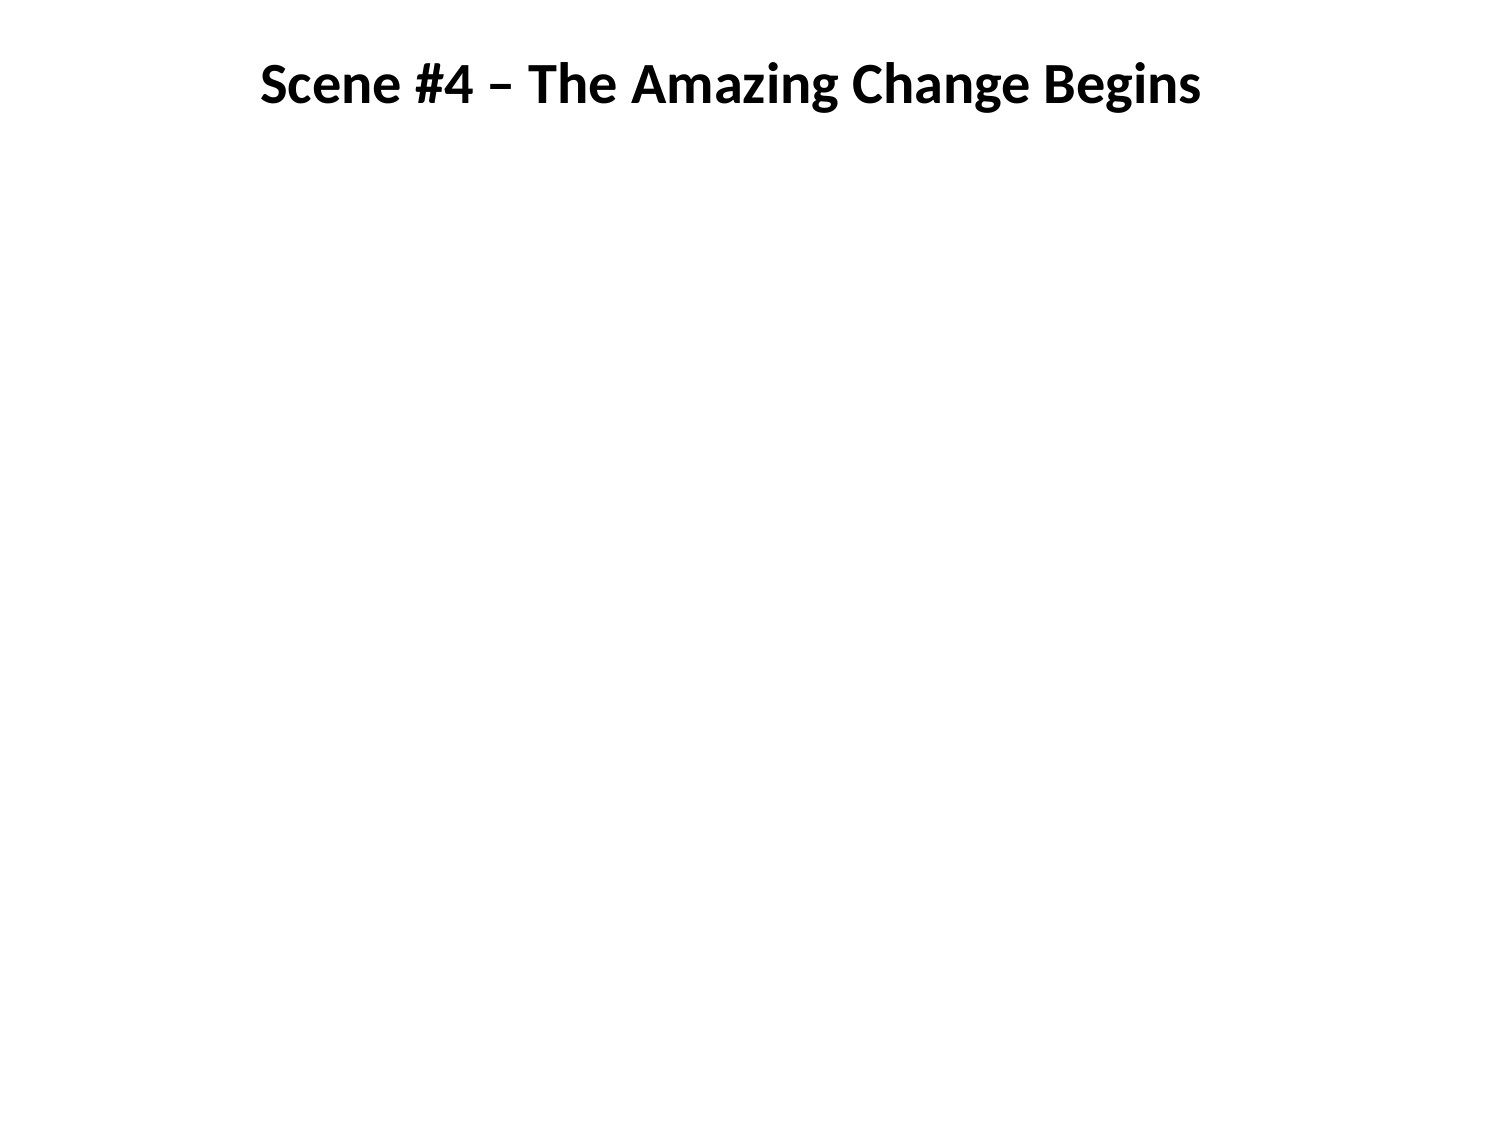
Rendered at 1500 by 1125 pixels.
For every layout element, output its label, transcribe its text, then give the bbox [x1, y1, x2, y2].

text_box Scene #4 – The Amazing Change Begins [37, 37, 1425, 123]
